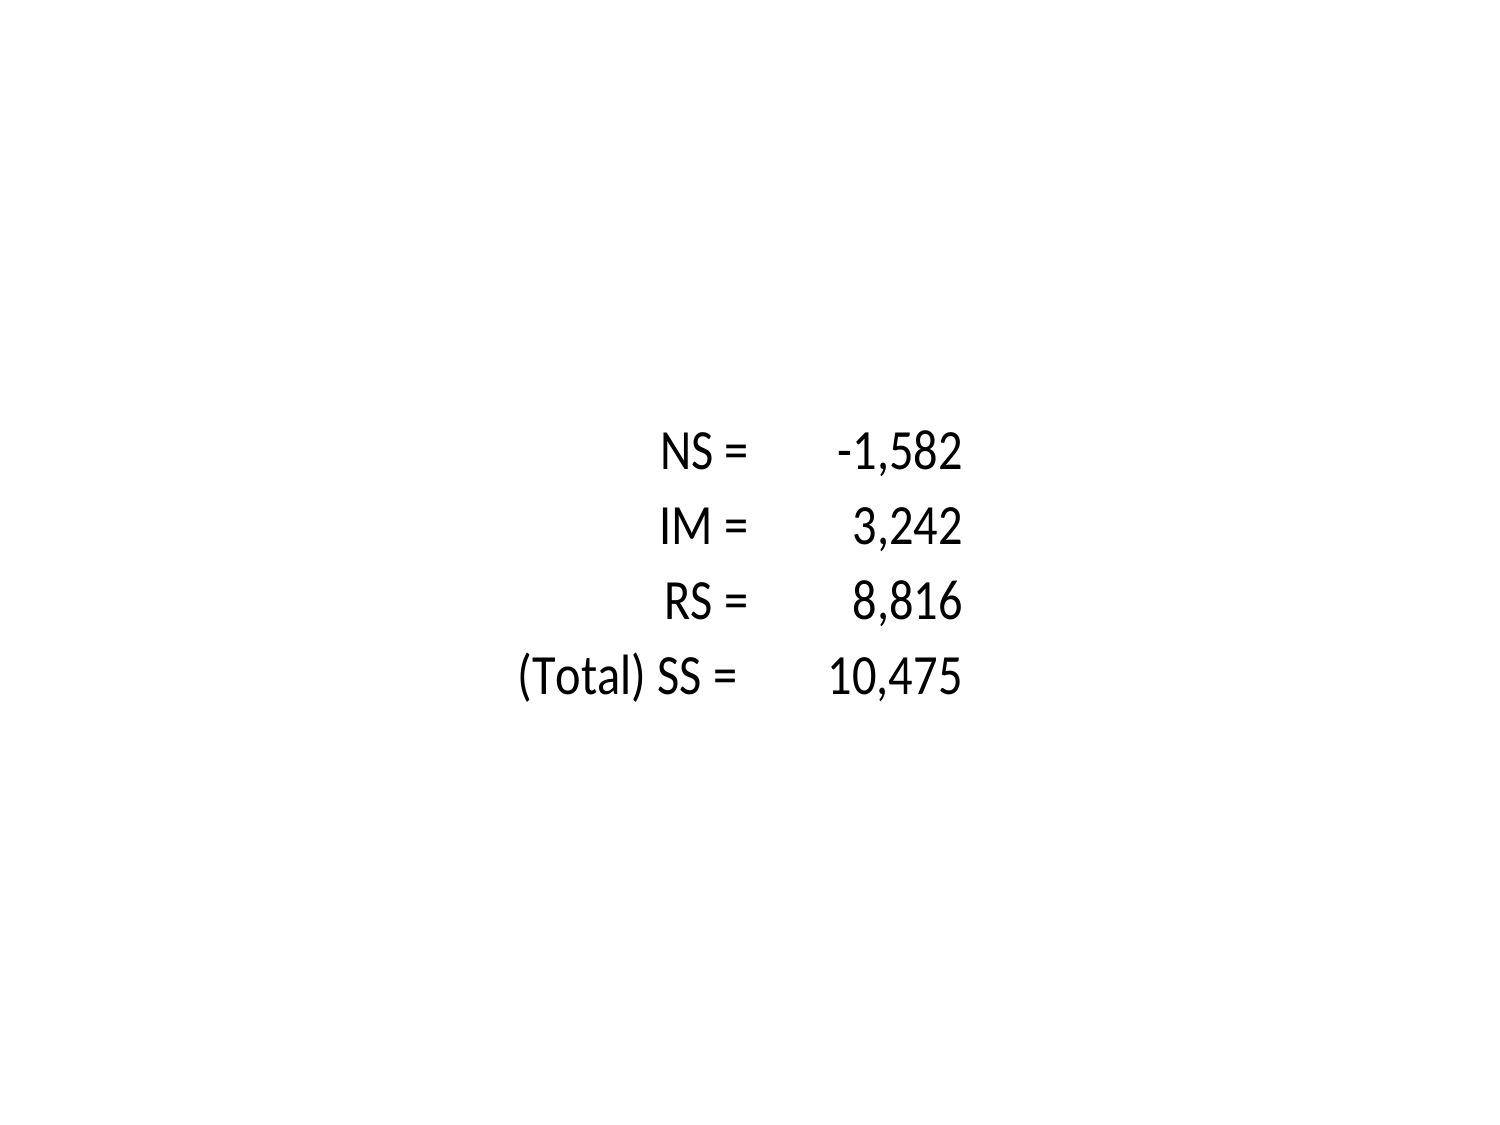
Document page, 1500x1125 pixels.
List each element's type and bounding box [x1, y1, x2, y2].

text_box [409, 421, 1007, 727]
